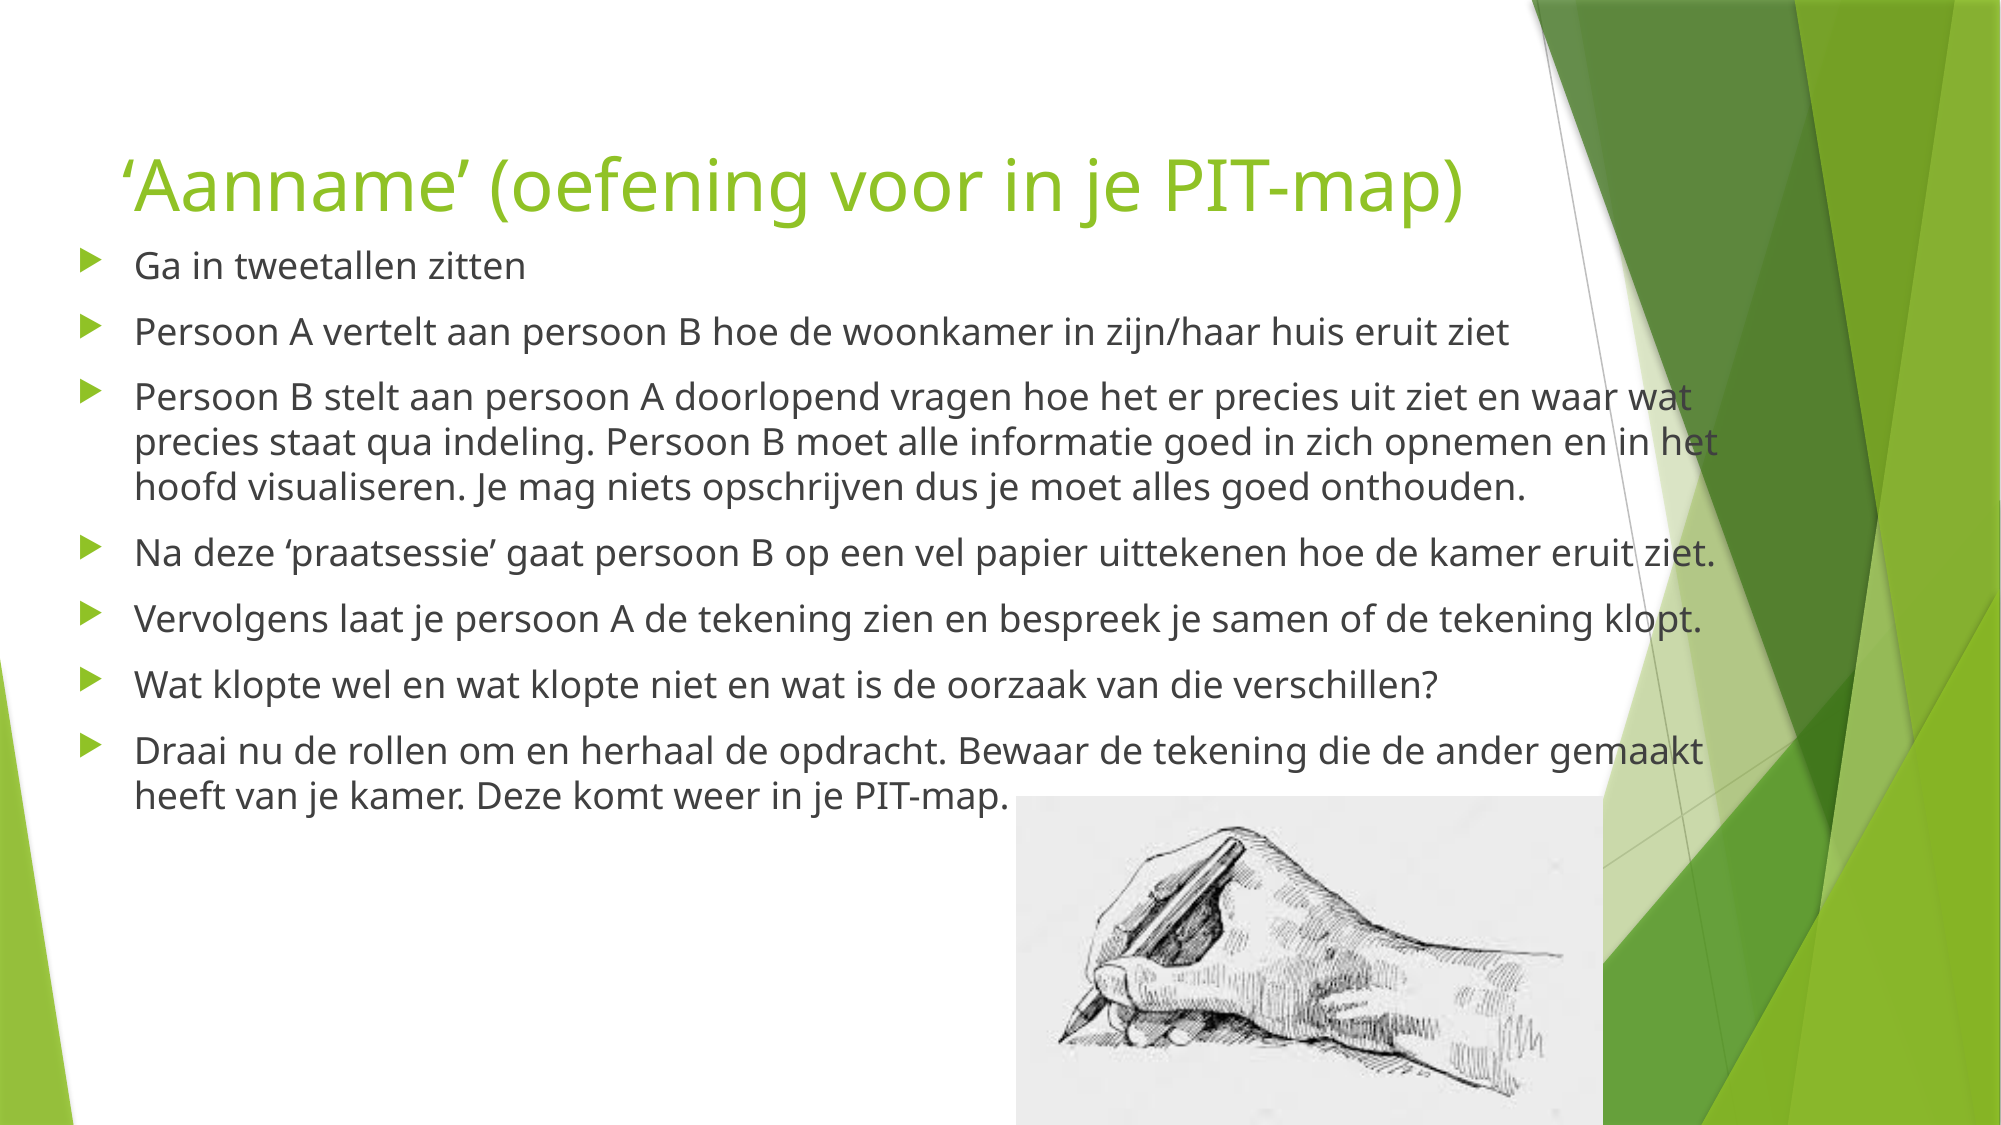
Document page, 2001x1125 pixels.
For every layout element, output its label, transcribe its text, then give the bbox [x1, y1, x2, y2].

title ‘Aanname’ (oefening voor in je PIT-map) [107, 131, 1722, 234]
list Ga in tweetallen zitten Persoon A vertelt aan persoon B hoe de woonkamer in zijn/haar huis eruit ziet Persoon B stelt aan persoon A doorlopend vragen hoe het er precies uit ziet en waar wat precies staat qua indeling. Persoon B moet alle informatie goed in zich opnemen en in het hoofd visualiseren. Je mag niets opschrijven dus je moet alles goed onthouden. Na deze ‘praatsessie’ gaat persoon B op een vel papier uittekenen hoe de kamer eruit ziet. Vervolgens laat je persoon A de tekening zien en bespreek je samen of de tekening klopt. Wat klopte wel en wat klopte niet en wat is de oorzaak van die verschillen? Draai nu de rollen om en herhaal de opdracht. Bewaar de tekening die de ander gemaakt heeft van je kamer. Deze komt weer in je PIT-map. [62, 234, 1751, 930]
picture [1015, 795, 1604, 1125]
